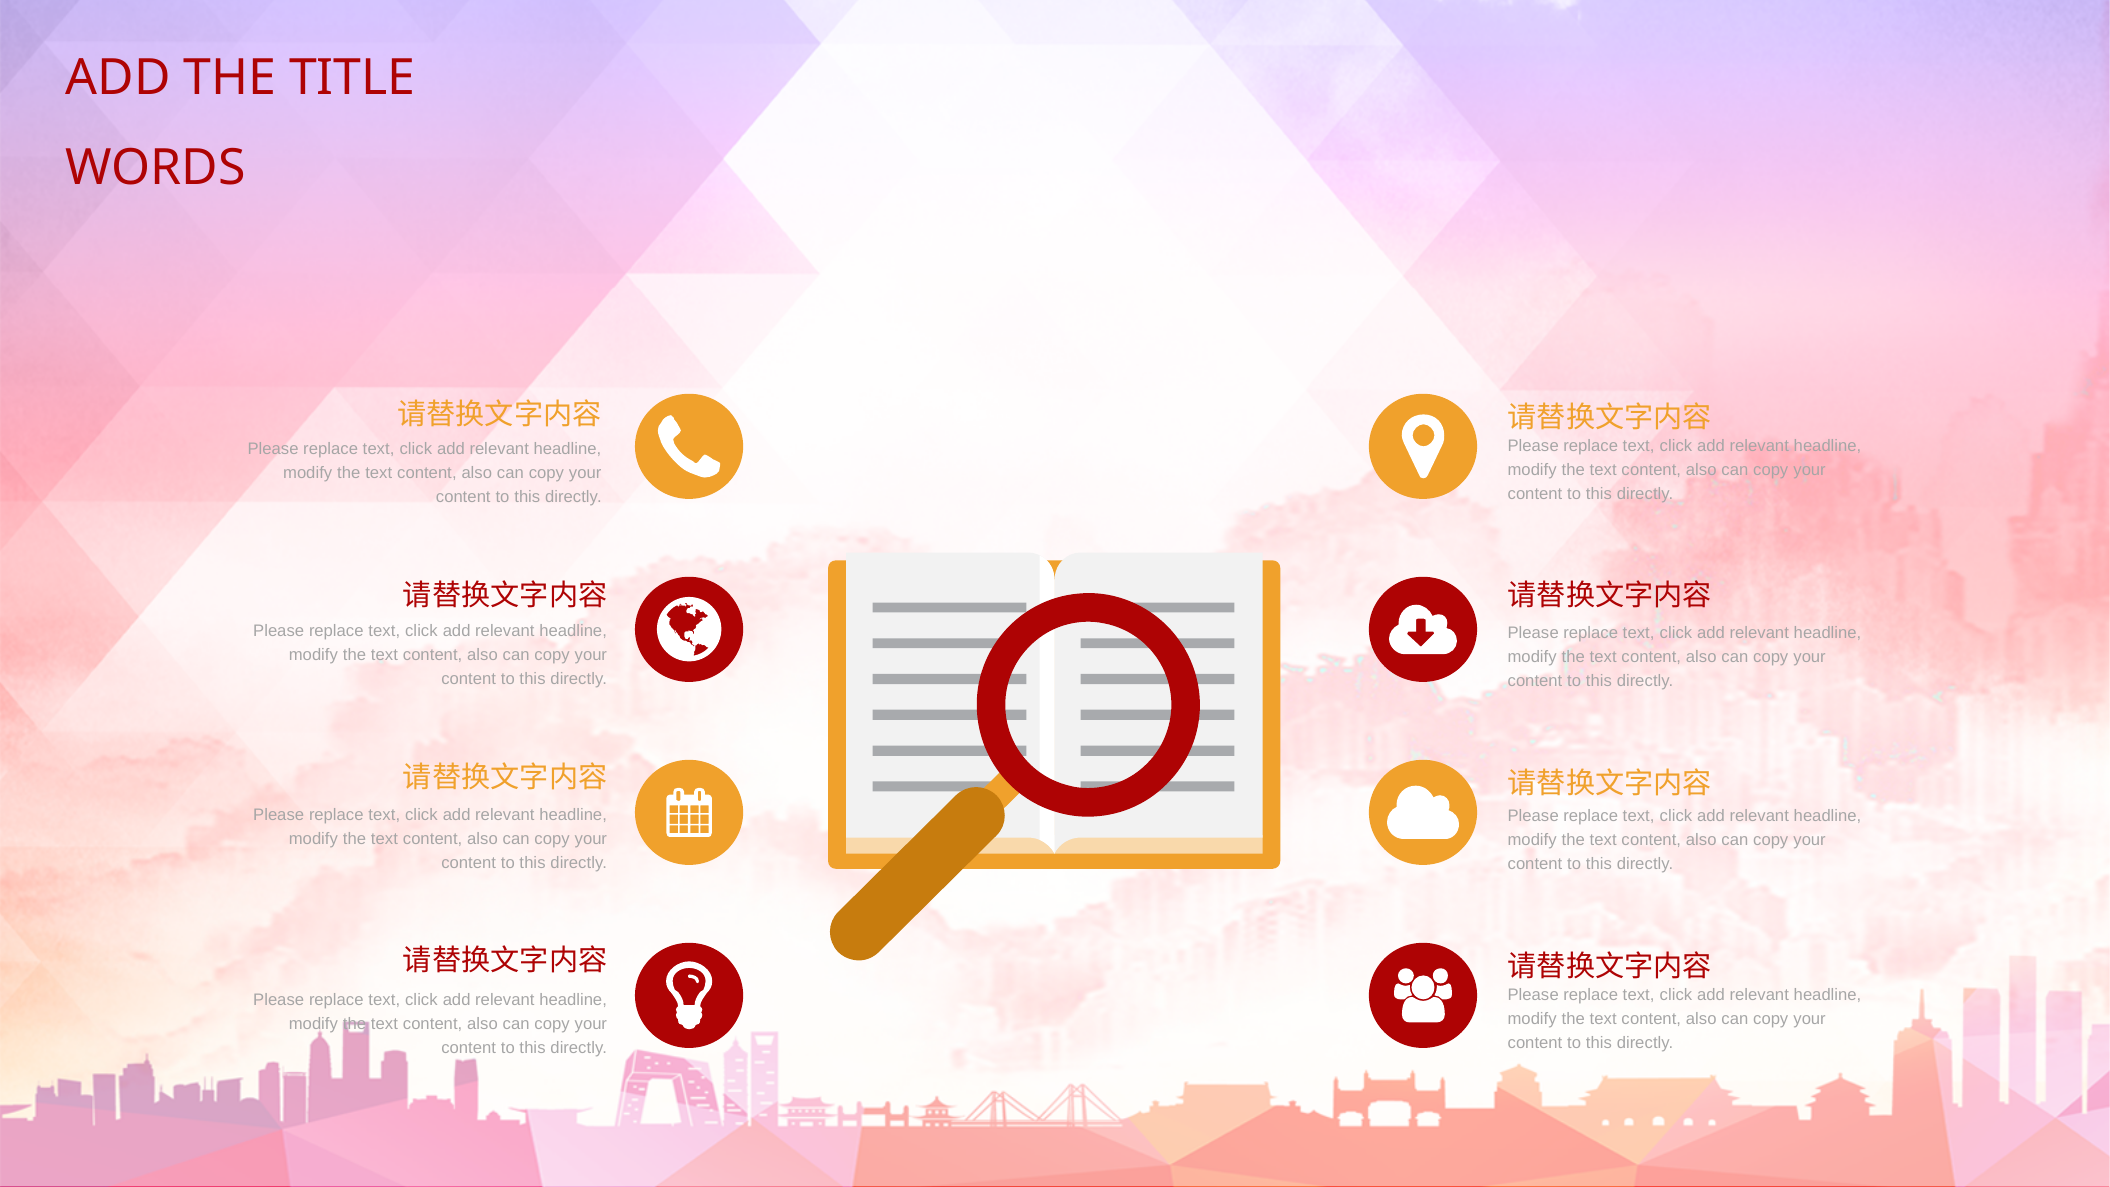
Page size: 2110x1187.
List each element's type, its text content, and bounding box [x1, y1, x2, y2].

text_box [634, 942, 744, 1048]
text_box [1368, 393, 1478, 499]
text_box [1368, 942, 1478, 1048]
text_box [634, 759, 744, 865]
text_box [1507, 390, 1864, 504]
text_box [1507, 939, 1864, 1053]
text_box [827, 552, 1281, 963]
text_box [251, 568, 608, 689]
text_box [1368, 576, 1478, 682]
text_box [1368, 759, 1478, 865]
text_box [1507, 756, 1864, 874]
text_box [251, 750, 608, 873]
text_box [634, 576, 744, 682]
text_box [251, 934, 608, 1058]
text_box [246, 388, 602, 507]
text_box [634, 393, 744, 499]
text_box ADD THE TITLE WORDS [50, 7, 583, 202]
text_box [1507, 569, 1864, 691]
